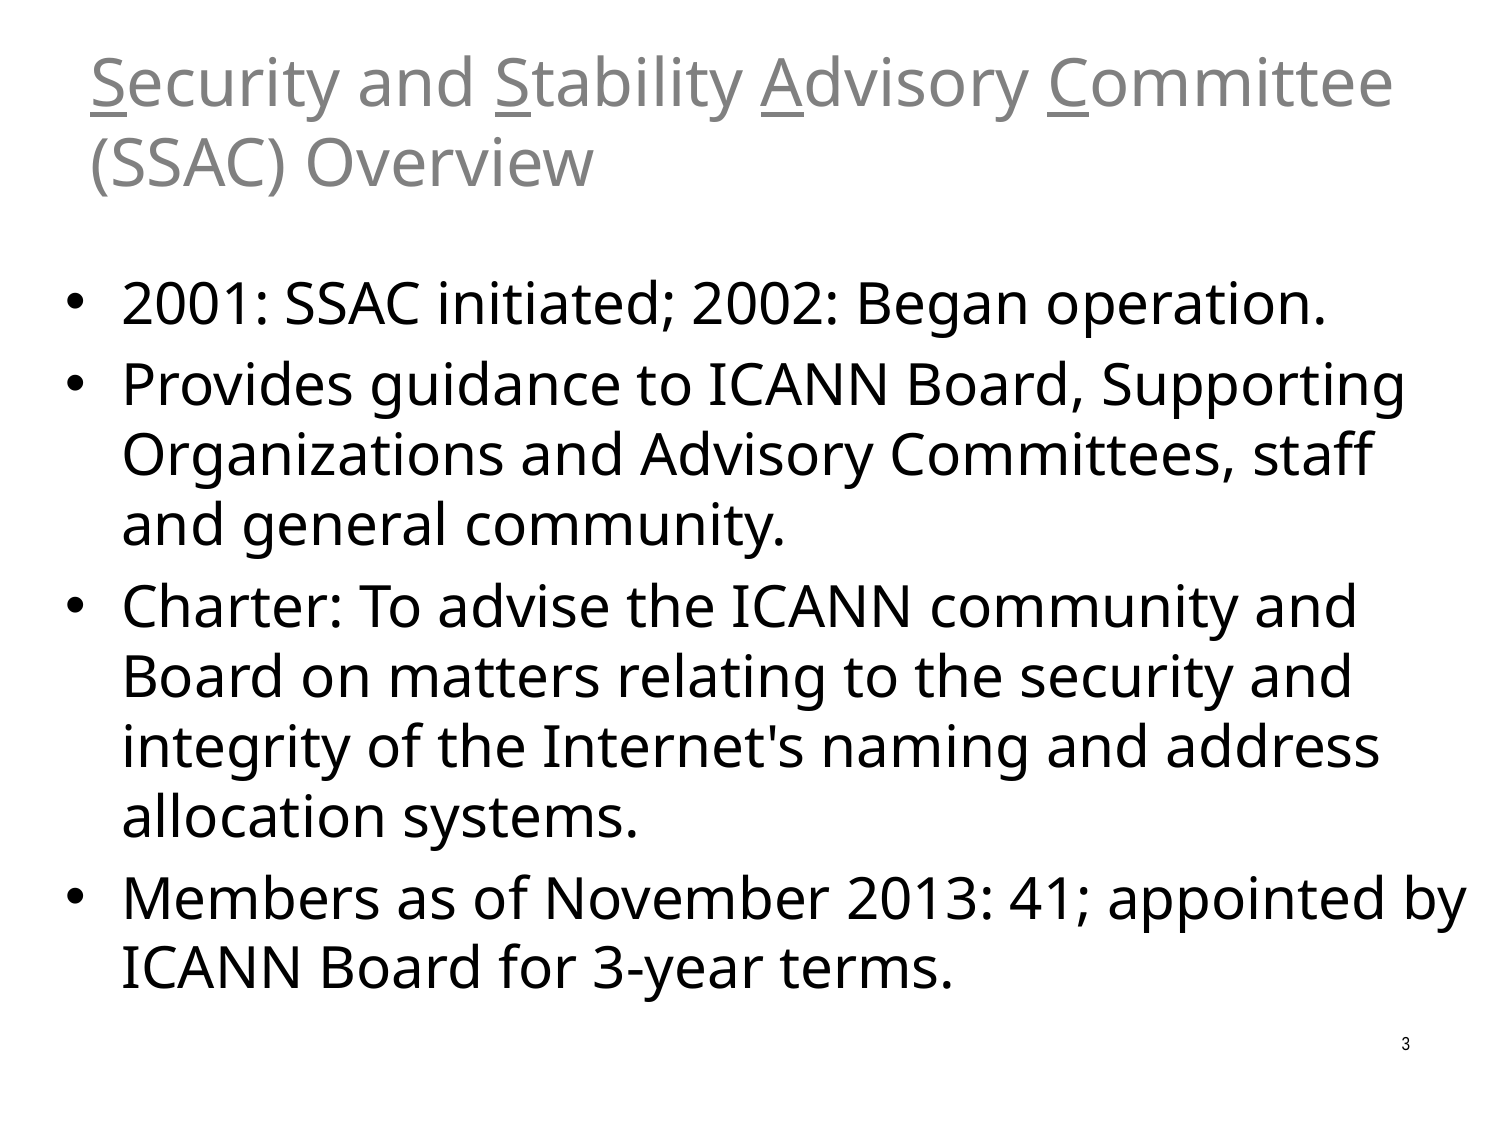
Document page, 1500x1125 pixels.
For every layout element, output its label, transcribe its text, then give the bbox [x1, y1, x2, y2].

text_box 3 [1074, 1024, 1425, 1103]
title Security and Stability Advisory Committee (SSAC) Overview [75, 32, 1425, 258]
list 2001: SSAC initiated; 2002: Began operation. Provides guidance to ICANN Board, Supporting Organizations and Advisory Committees, staff and general community. Charter: To advise the ICANN community and Board on matters relating to the security and integrity of the Internet's naming and address allocation systems. Members as of November 2013: 41; appointed by ICANN Board for 3-year terms. [50, 258, 1488, 1047]
